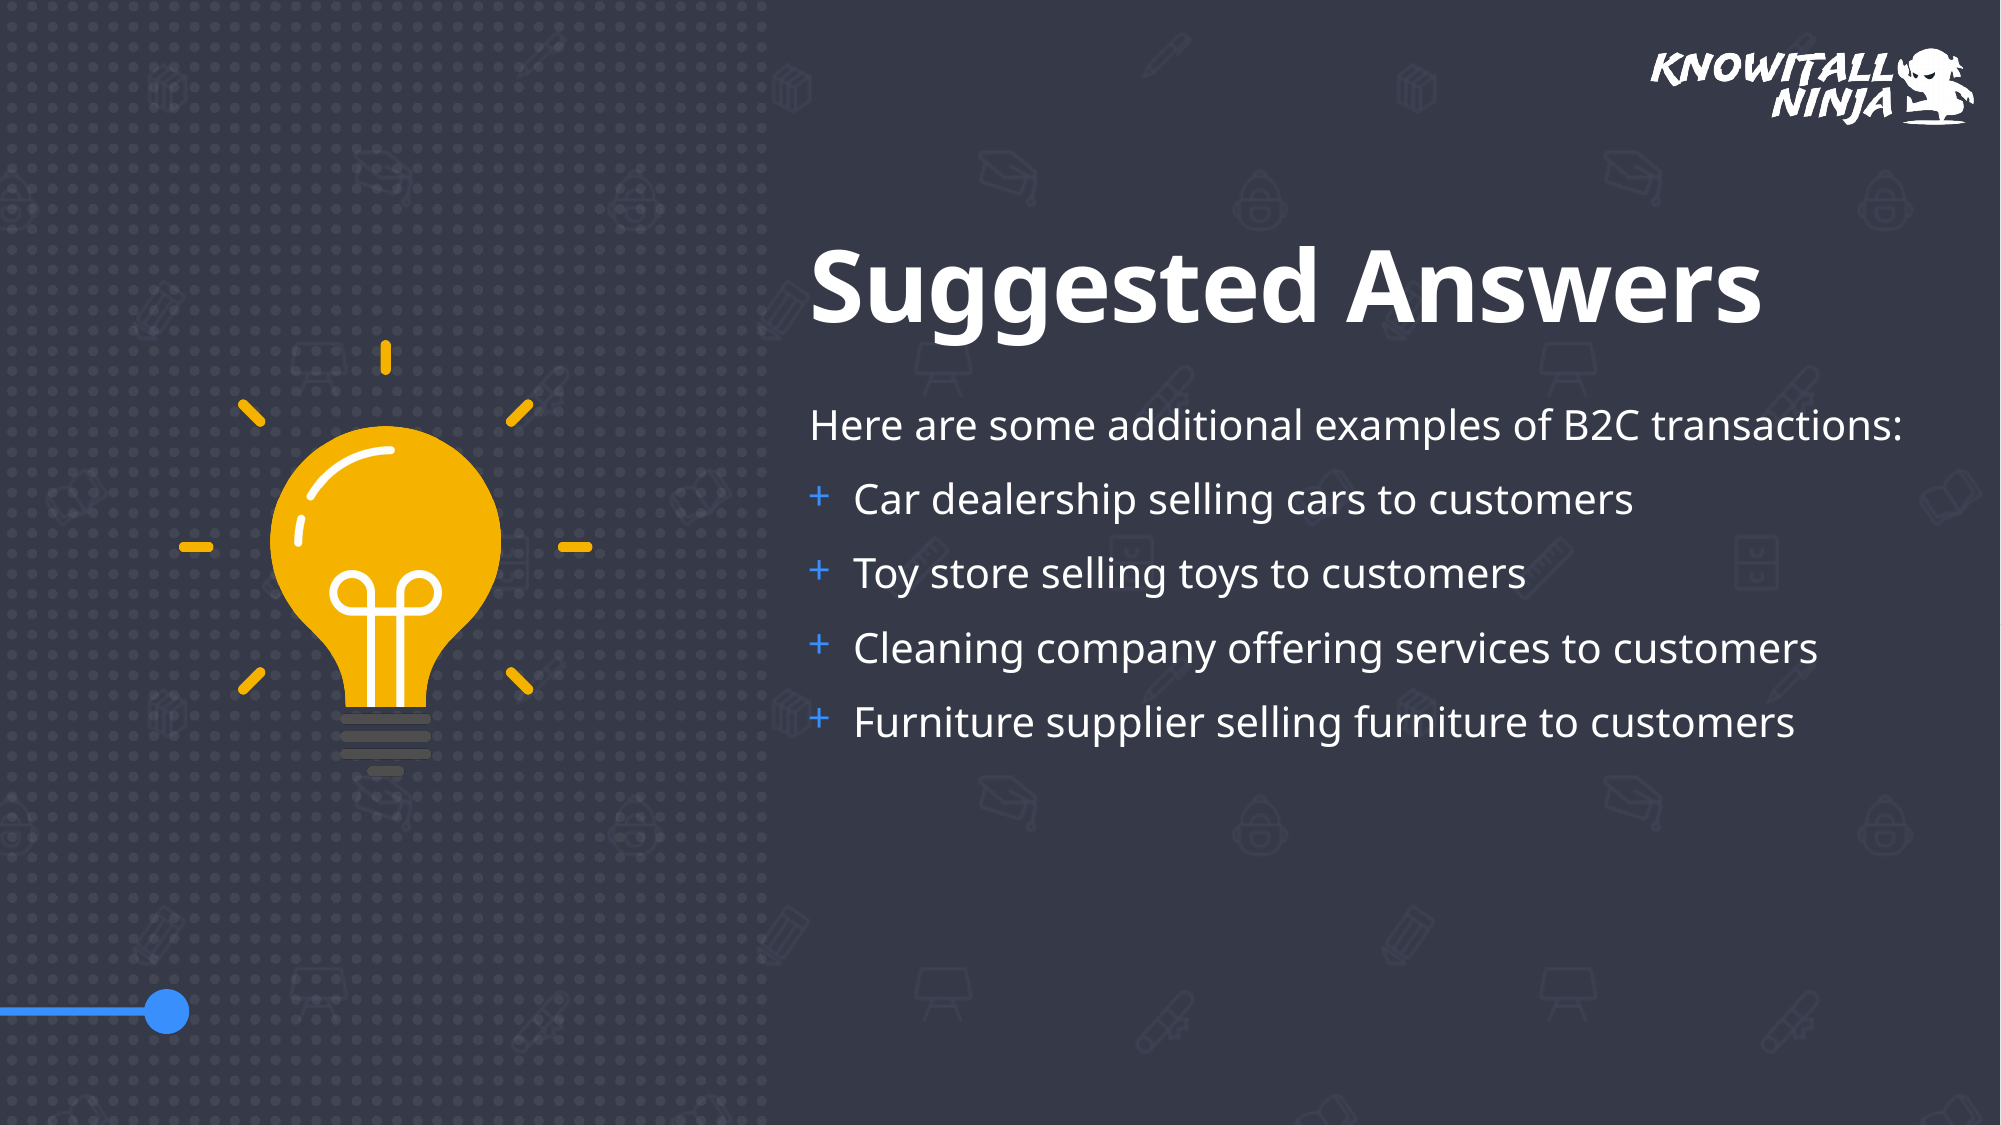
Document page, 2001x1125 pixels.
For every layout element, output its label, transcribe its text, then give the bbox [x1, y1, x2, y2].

list Here are some additional examples of B2C transactions: Car dealership selling cars to customers Toy store selling toys to customers Cleaning company offering services to customers Furniture supplier selling furniture to customers [794, 397, 1928, 1090]
picture [0, 0, 2001, 1125]
title Suggested Answers [794, 125, 1928, 351]
